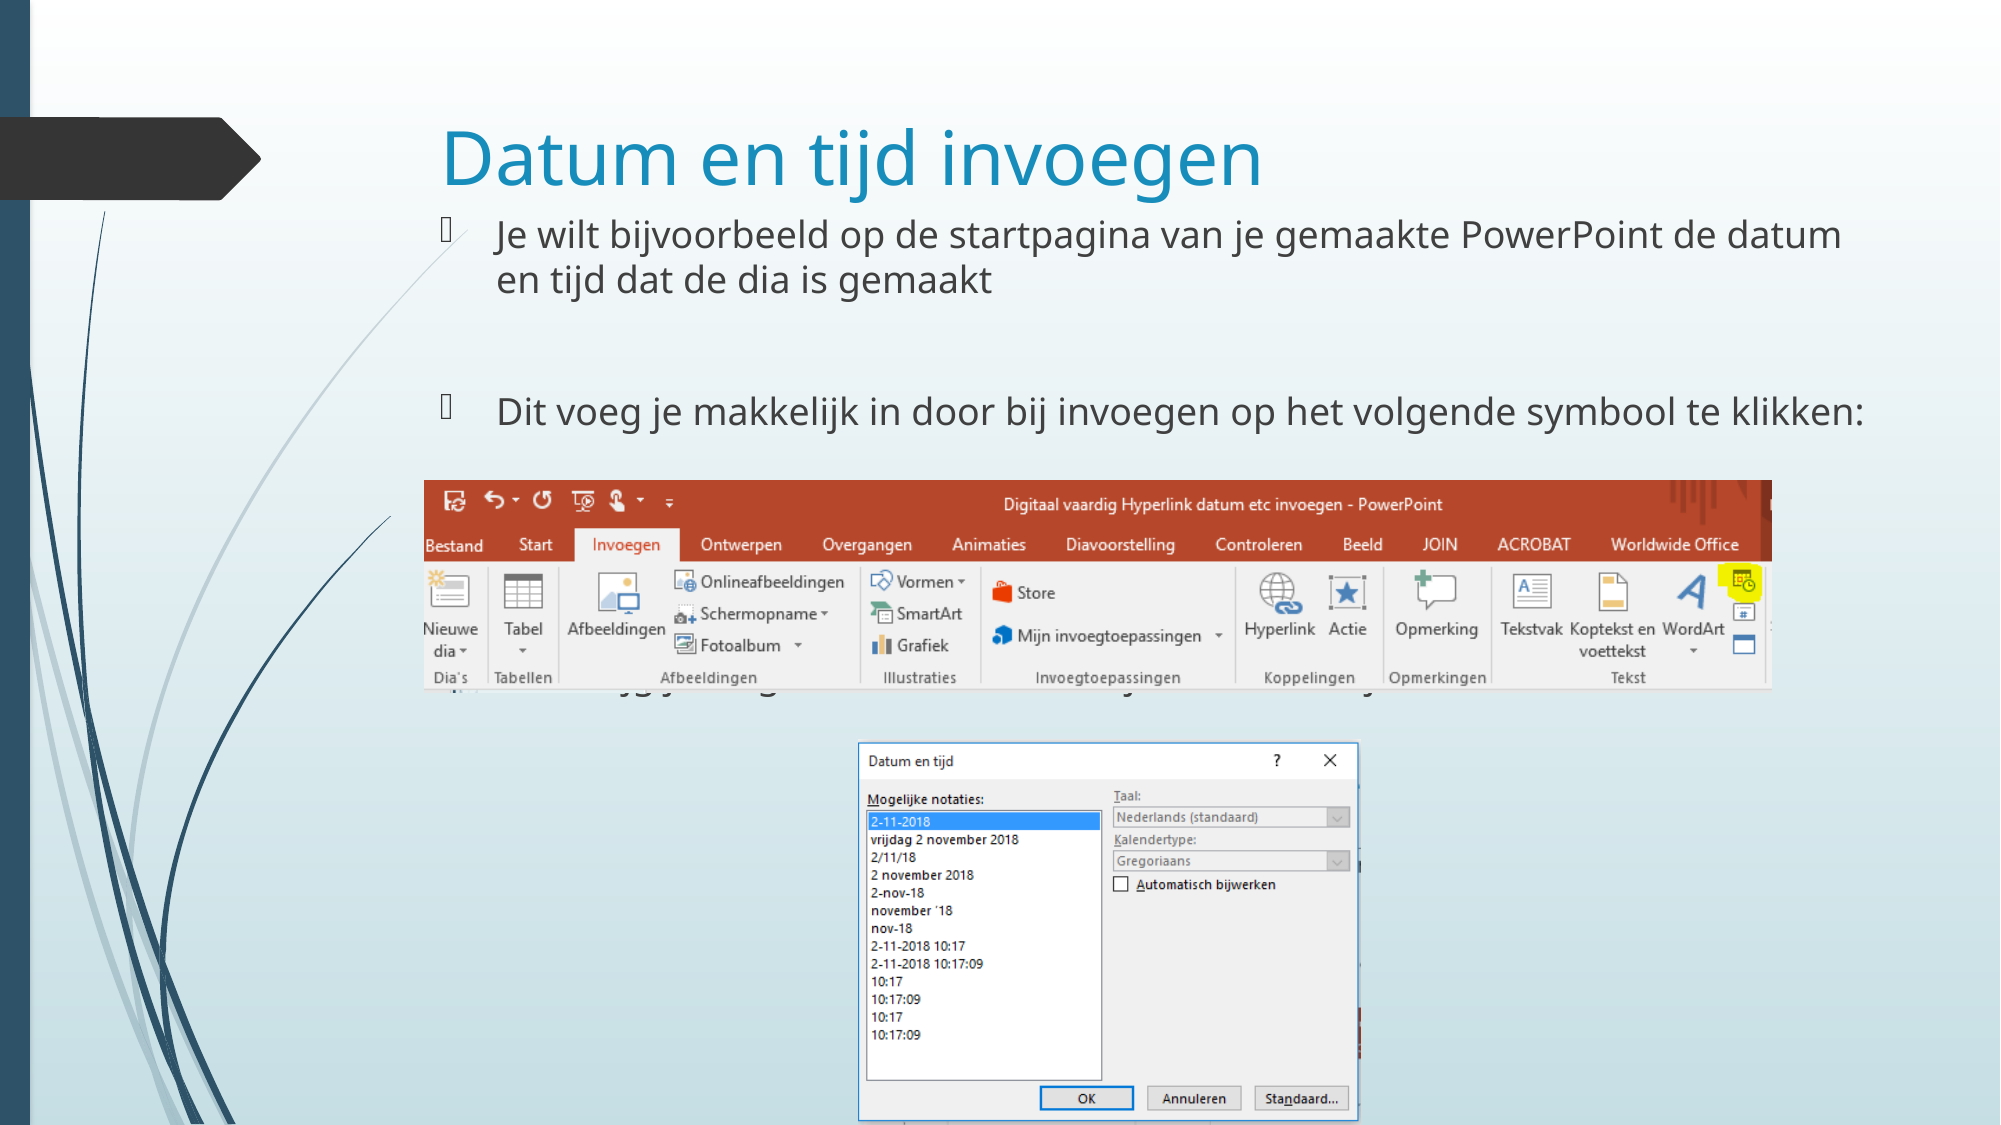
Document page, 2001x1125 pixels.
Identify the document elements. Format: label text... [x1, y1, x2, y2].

picture [424, 479, 1772, 694]
title Datum en tijd invoegen [425, 102, 1888, 203]
list Je wilt bijvoorbeeld op de startpagina van je gemaakte PowerPoint de datum en tijd dat de dia is gemaakt Dit voeg je makkelijk in door bij invoegen op het volgende symbool te klikken: Dan krijg je volgend scherm en kan je kiezen hoe je het wil hebben staan [424, 203, 1888, 970]
picture [857, 739, 1361, 1125]
